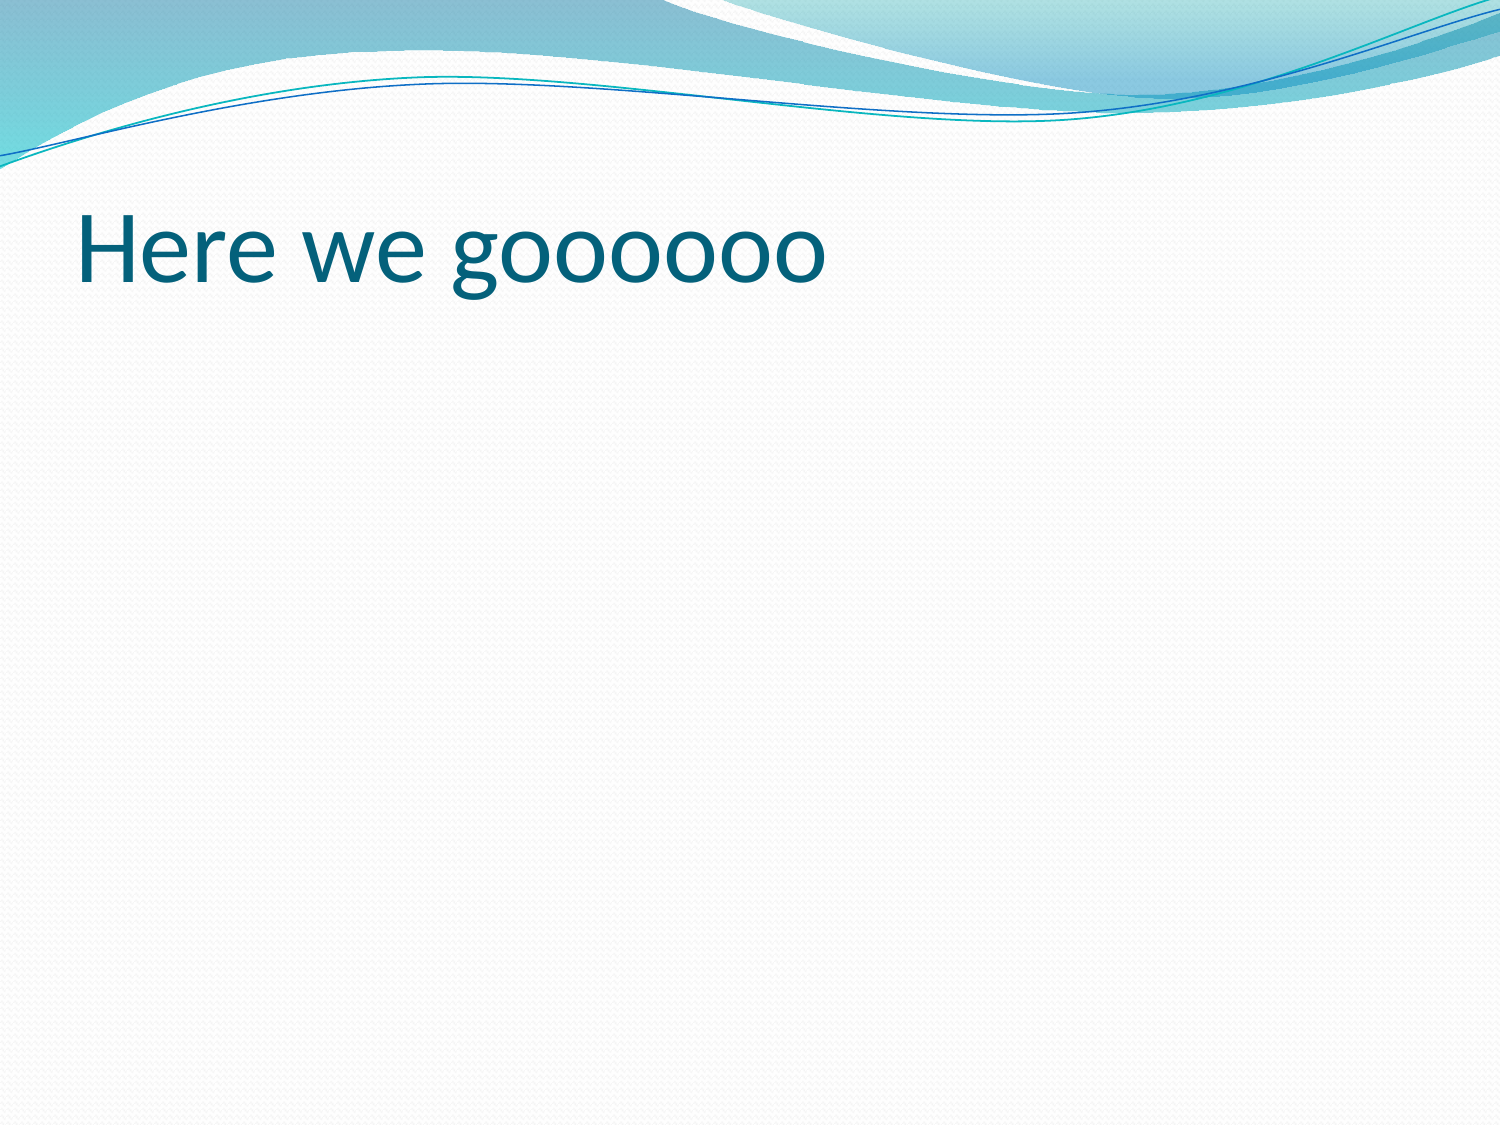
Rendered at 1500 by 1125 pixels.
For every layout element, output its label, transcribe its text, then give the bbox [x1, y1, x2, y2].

title Here we goooooo [75, 115, 1438, 303]
